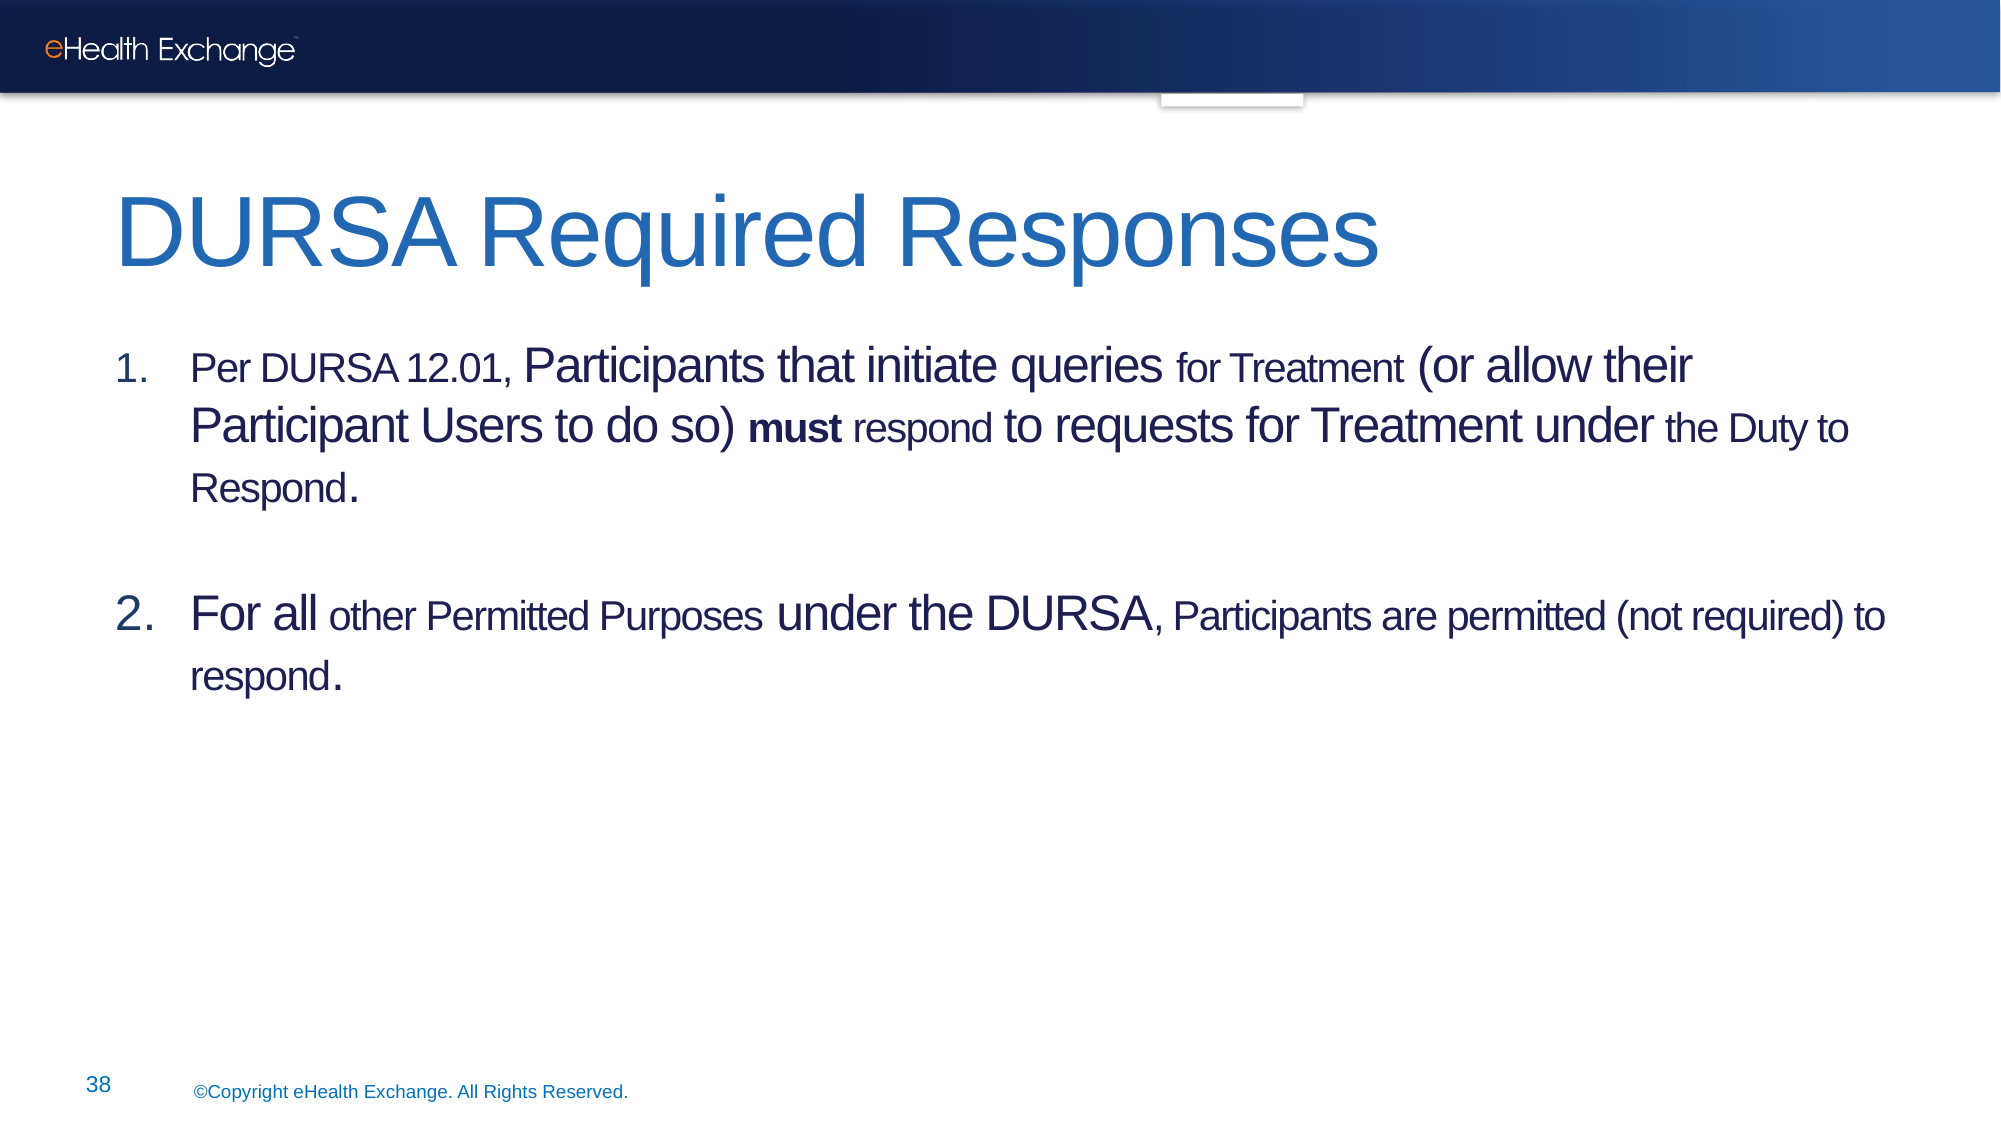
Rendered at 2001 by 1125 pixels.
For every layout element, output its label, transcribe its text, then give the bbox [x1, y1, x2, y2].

list Per DURSA 12.01, Participants that initiate queries for Treatment (or allow their Participant Users to do so) must respond to requests for Treatment under the Duty to Respond. For all other Permitted Purposes under the DURSA, Participants are permitted (not required) to respond. [99, 324, 1900, 1062]
picture [15, 21, 316, 82]
text_box 38 [71, 1061, 178, 1105]
footer ©Copyright eHealth Exchange. All Rights Reserved. [178, 1057, 978, 1125]
title DURSA Required Responses [99, 159, 1900, 305]
